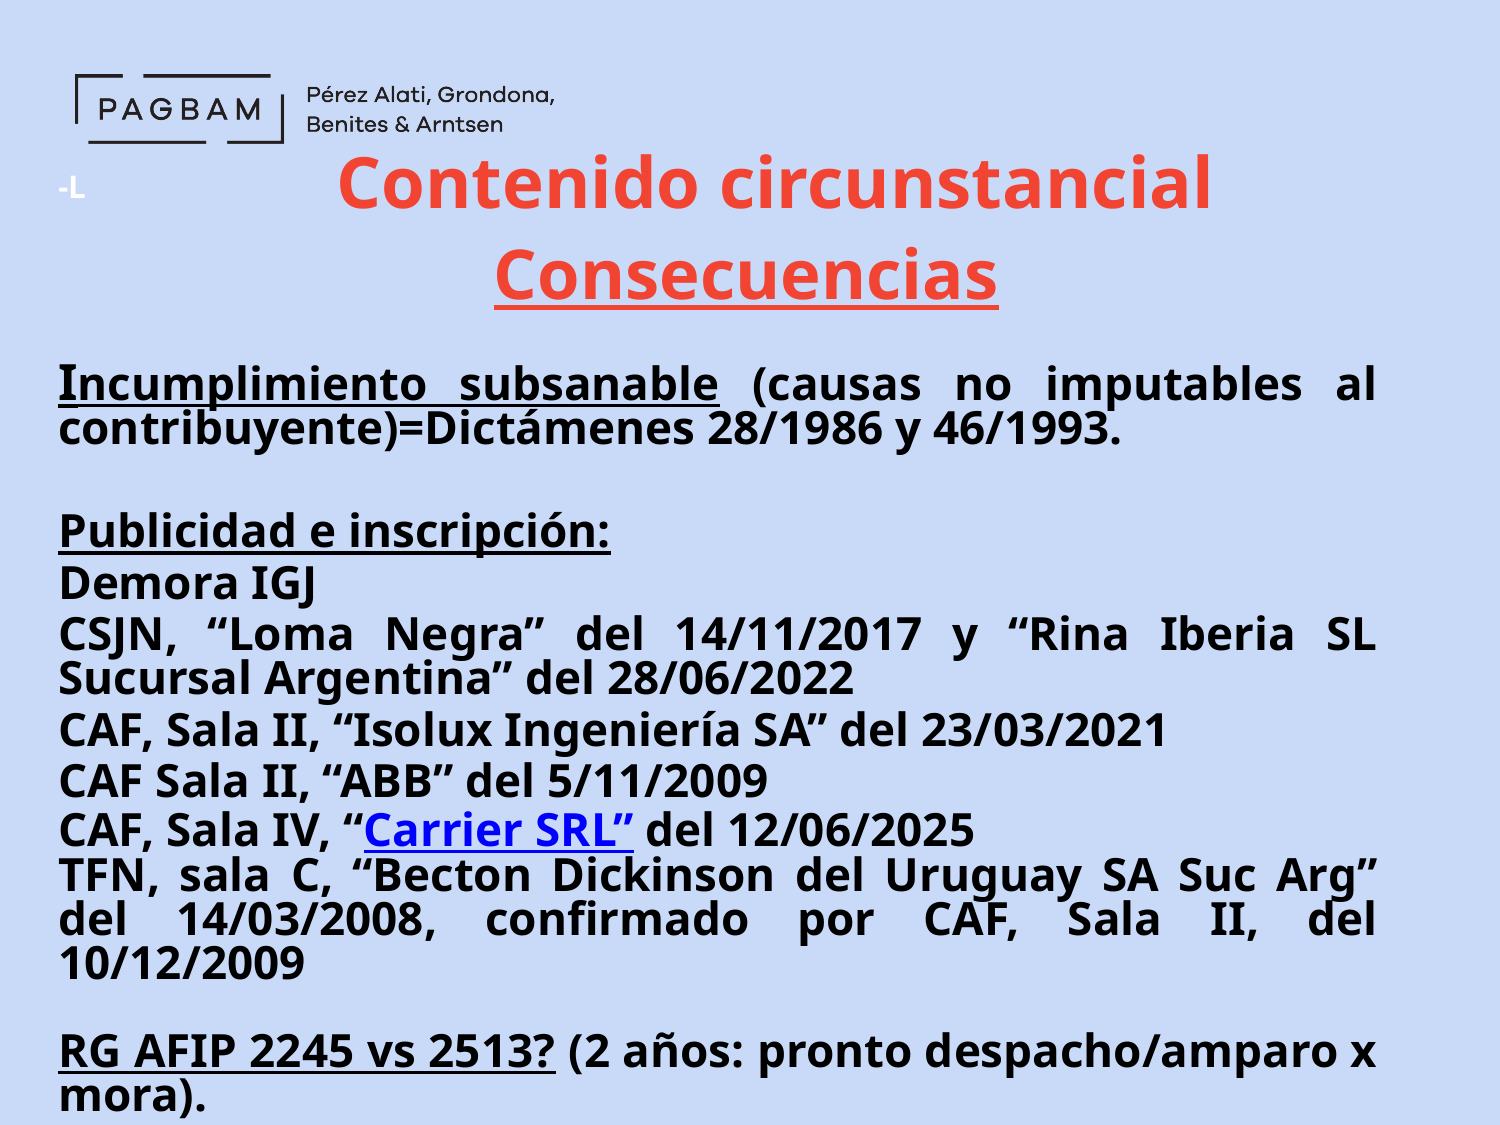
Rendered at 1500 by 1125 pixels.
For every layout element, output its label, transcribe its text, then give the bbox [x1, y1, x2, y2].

list -L Consecuencias Incumplimiento subsanable (causas no imputables al contribuyente)=Dictámenes 28/1986 y 46/1993. Publicidad e inscripción: Demora IGJ CSJN, “Loma Negra” del 14/11/2017 y “Rina Iberia SL Sucursal Argentina” del 28/06/2022 CAF, Sala II, “Isolux Ingeniería SA” del 23/03/2021 CAF Sala II, “ABB” del 5/11/2009 CAF, Sala IV, “Carrier SRL” del 12/06/2025 TFN, sala C, “Becton Dickinson del Uruguay SA Suc Arg” del 14/03/2008, confirmado por CAF, Sala II, del 10/12/2009 RG AFIP 2245 vs 2513? (2 años: pronto despacho/amparo x mora). [43, 167, 1394, 845]
picture [75, 74, 554, 144]
title Contenido circunstancial [321, 127, 1500, 234]
